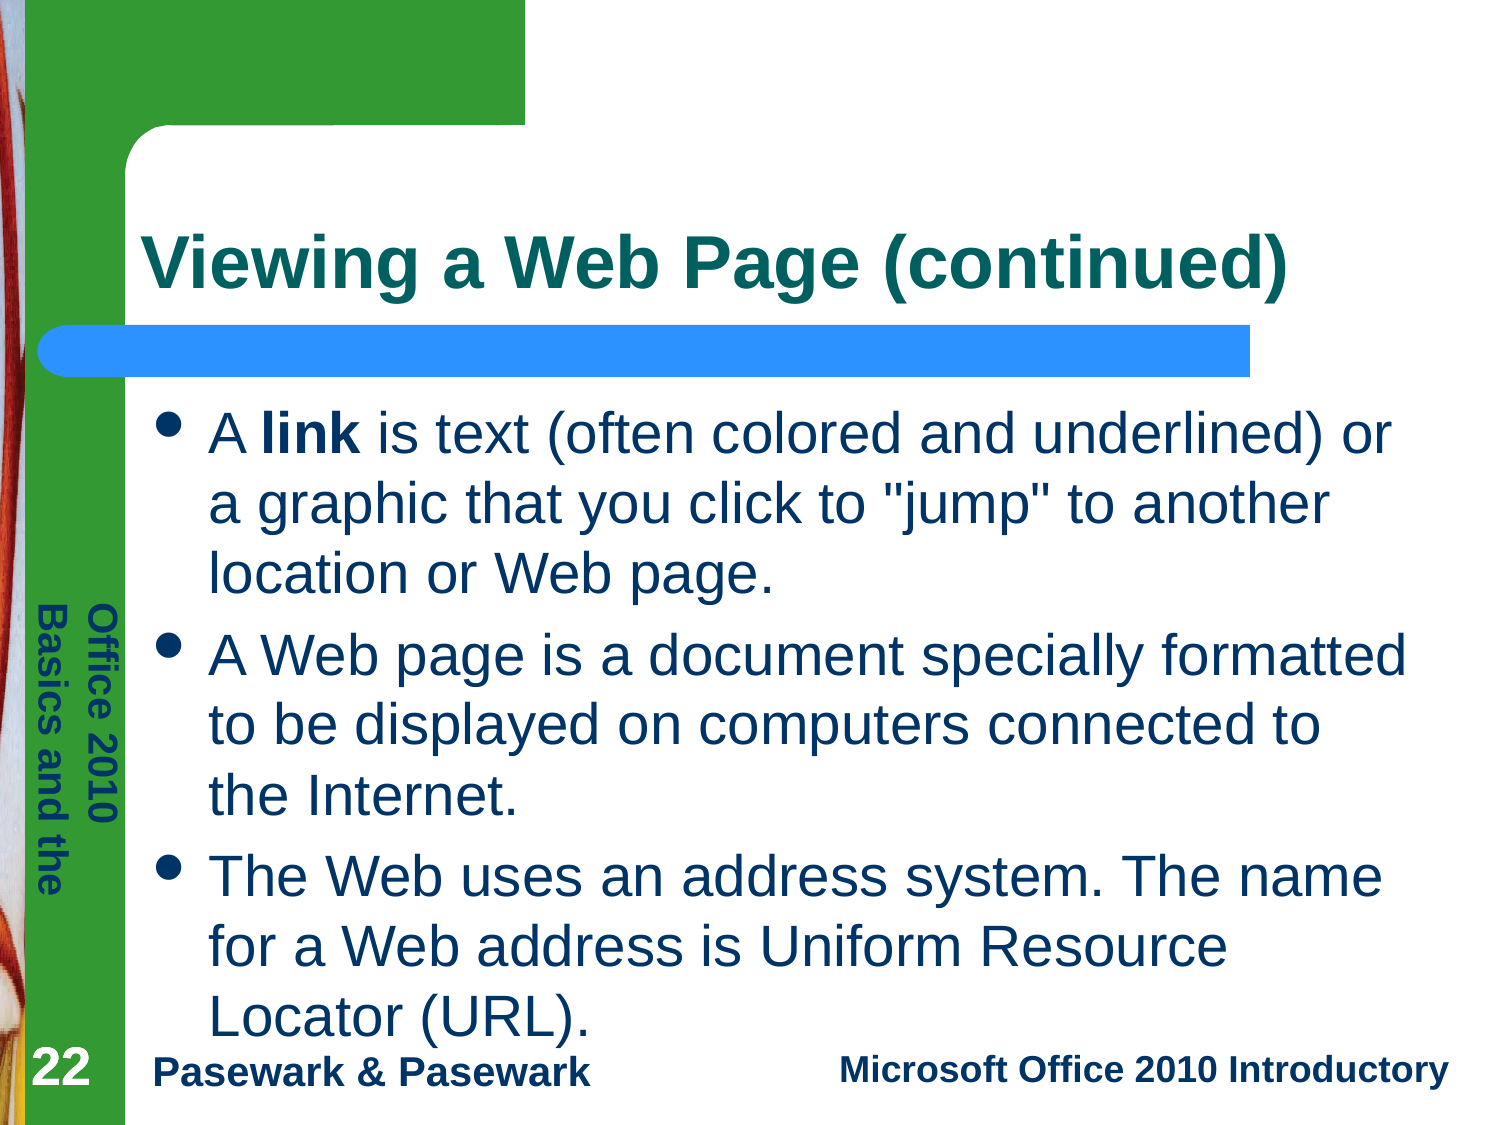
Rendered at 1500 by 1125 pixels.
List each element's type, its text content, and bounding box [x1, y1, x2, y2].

text_box 22 [13, 1023, 111, 1105]
picture [0, 0, 25, 1125]
title Viewing a Web Page (continued) [124, 124, 1463, 313]
text_box A link is text (often colored and underlined) or a graphic that you click to "jump" to another location or Web page. A Web page is a document specially formatted to be displayed on computers connected to the Internet. The Web uses an address system. The name for a Web address is Uniform Resource Locator (URL). [137, 387, 1425, 1050]
